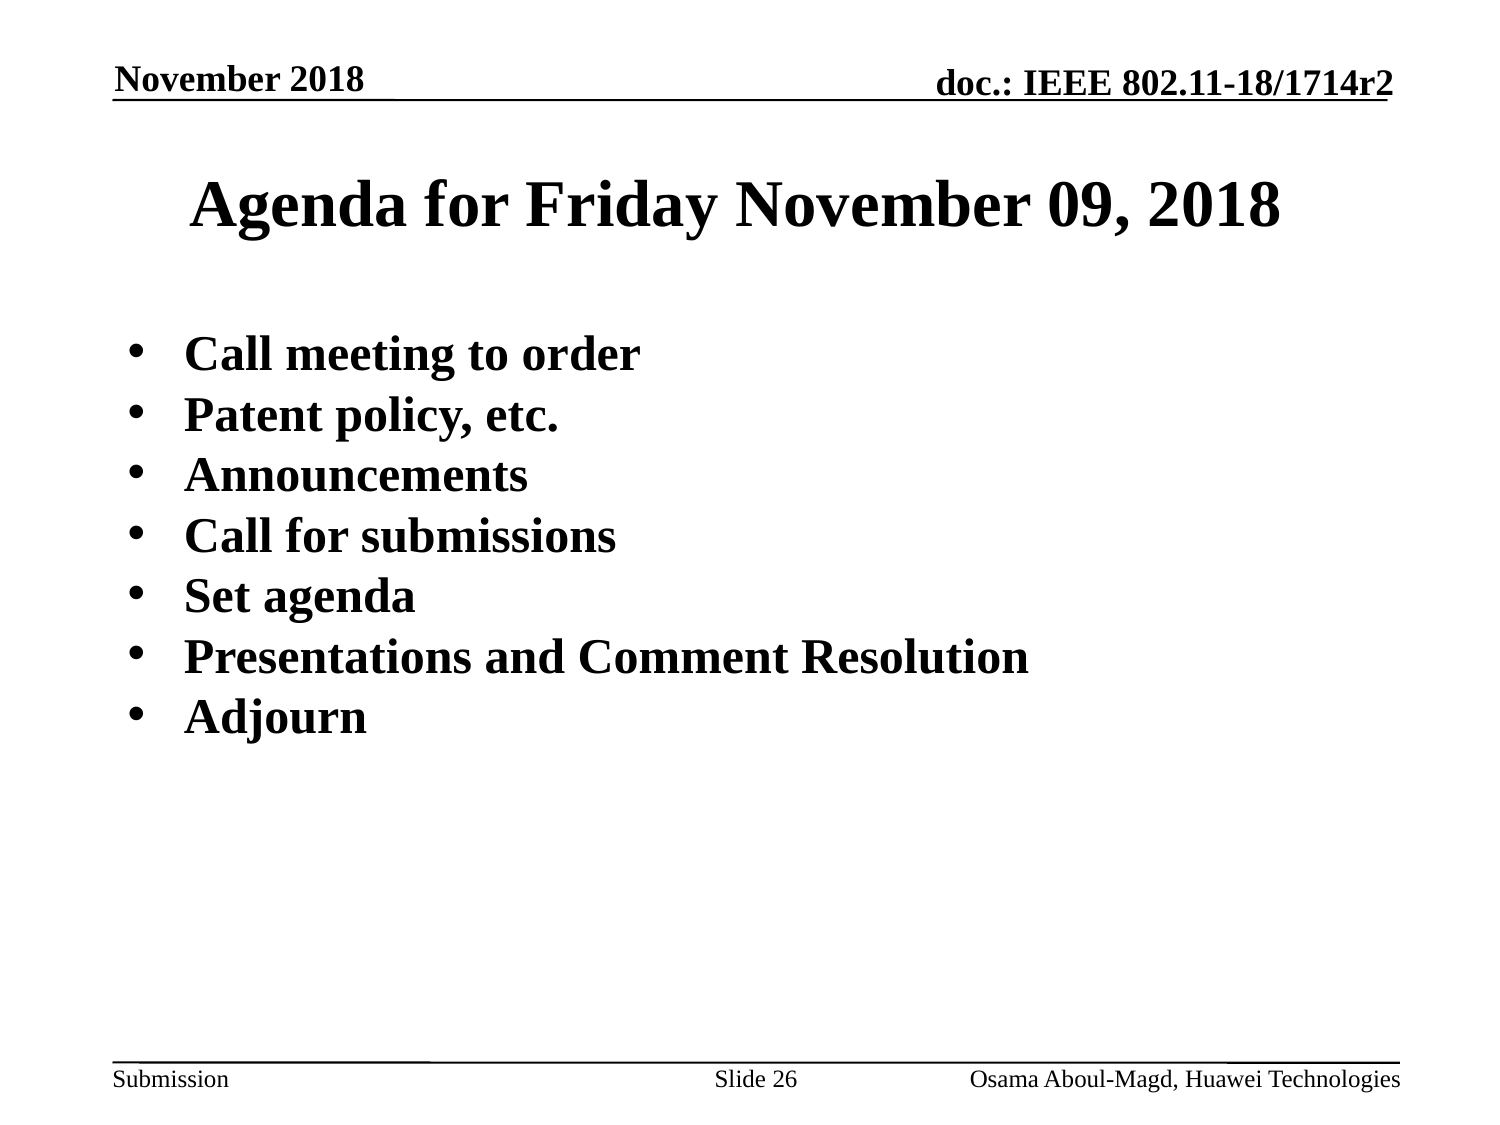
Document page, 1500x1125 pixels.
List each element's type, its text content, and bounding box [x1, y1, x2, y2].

footer Osama Aboul-Magd, Huawei Technologies [878, 1061, 1402, 1093]
title Agenda for Friday November 09, 2018 [87, 112, 1402, 288]
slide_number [114, 54, 423, 100]
slide_number Slide 26 [712, 1061, 800, 1123]
list Call meeting to order Patent policy, etc. Announcements Call for submissions Set agenda Presentations and Comment Resolution Adjourn [112, 324, 1388, 1000]
